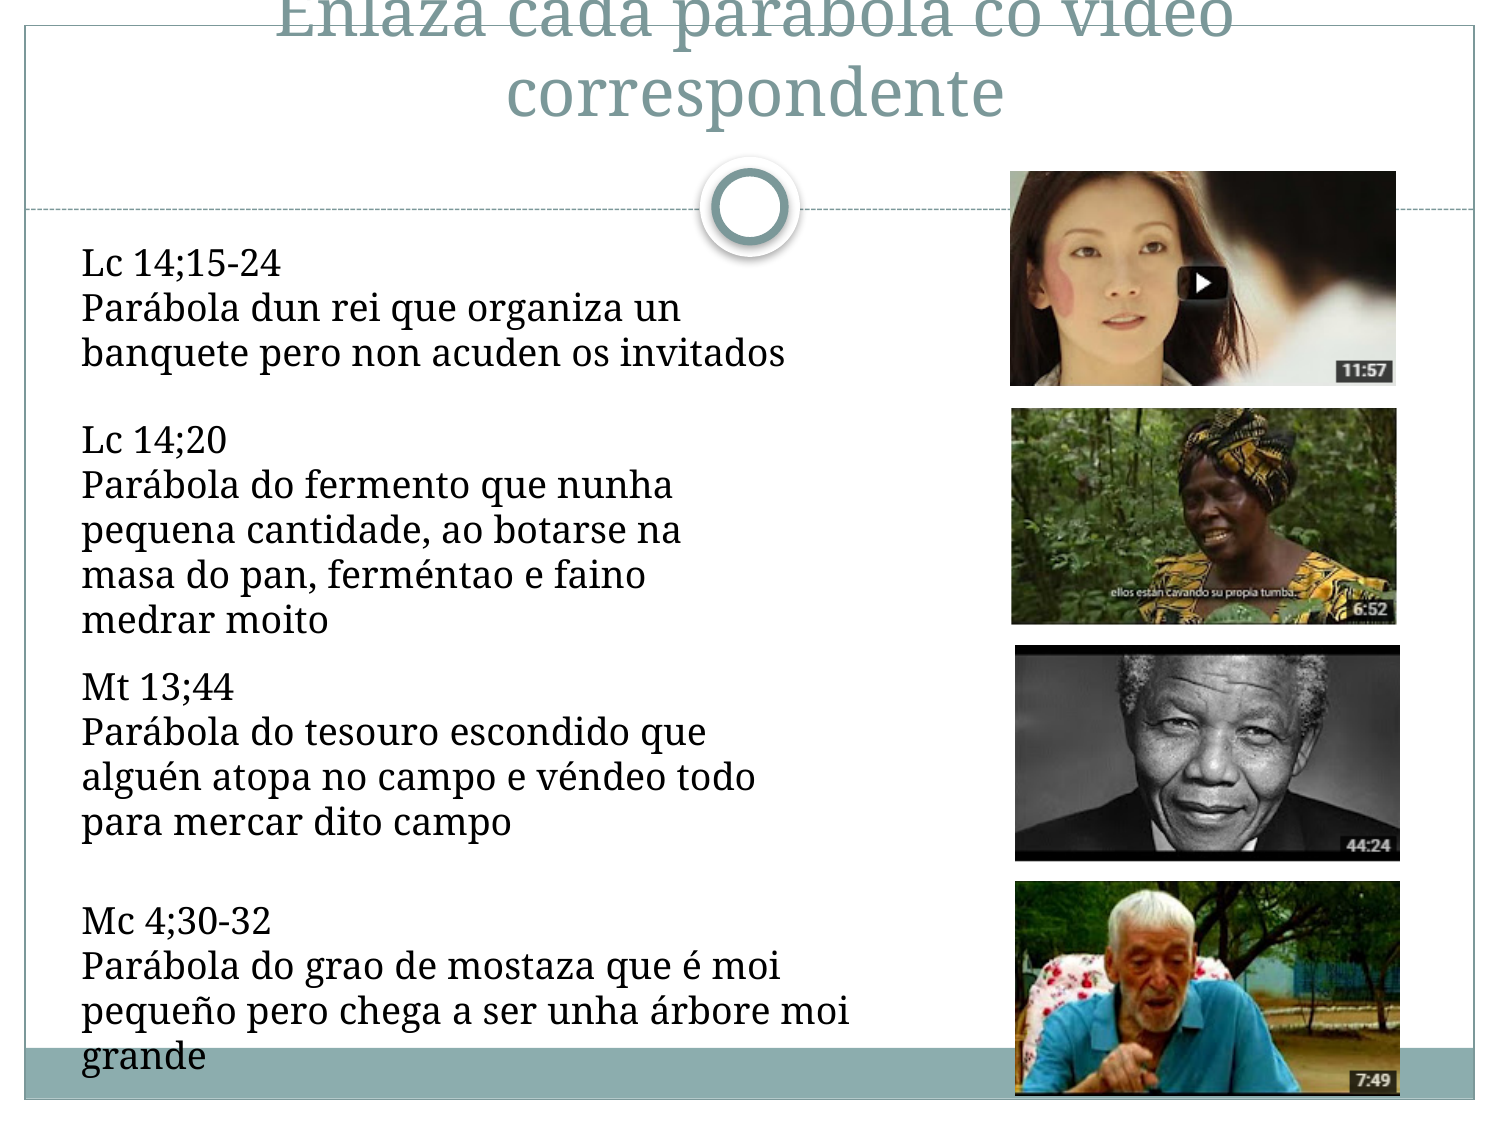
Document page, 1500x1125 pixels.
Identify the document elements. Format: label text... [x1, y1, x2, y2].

picture [1010, 408, 1401, 628]
text_box Mt 13;44 Parábola do tesouro escondido que alguén atopa no campo e véndeo todo para mercar dito campo [66, 655, 788, 850]
text_box Lc 14;20 Parábola do fermento que nunha pequena cantidade, ao botarse na masa do pan, ferméntao e faino medrar moito [66, 408, 788, 649]
picture [1015, 644, 1401, 863]
title Enlaza cada parábola co vídeo correspondente [29, 30, 1483, 138]
text_box Mc 4;30-32 Parábola do grao de mostaza que é moi pequeño pero chega a ser unha árbore moi grande [66, 889, 916, 1085]
picture [1015, 881, 1401, 1096]
picture [1010, 171, 1396, 387]
text_box Lc 14;15-24 Parábola dun rei que organiza un banquete pero non acuden os invitados [66, 231, 869, 382]
